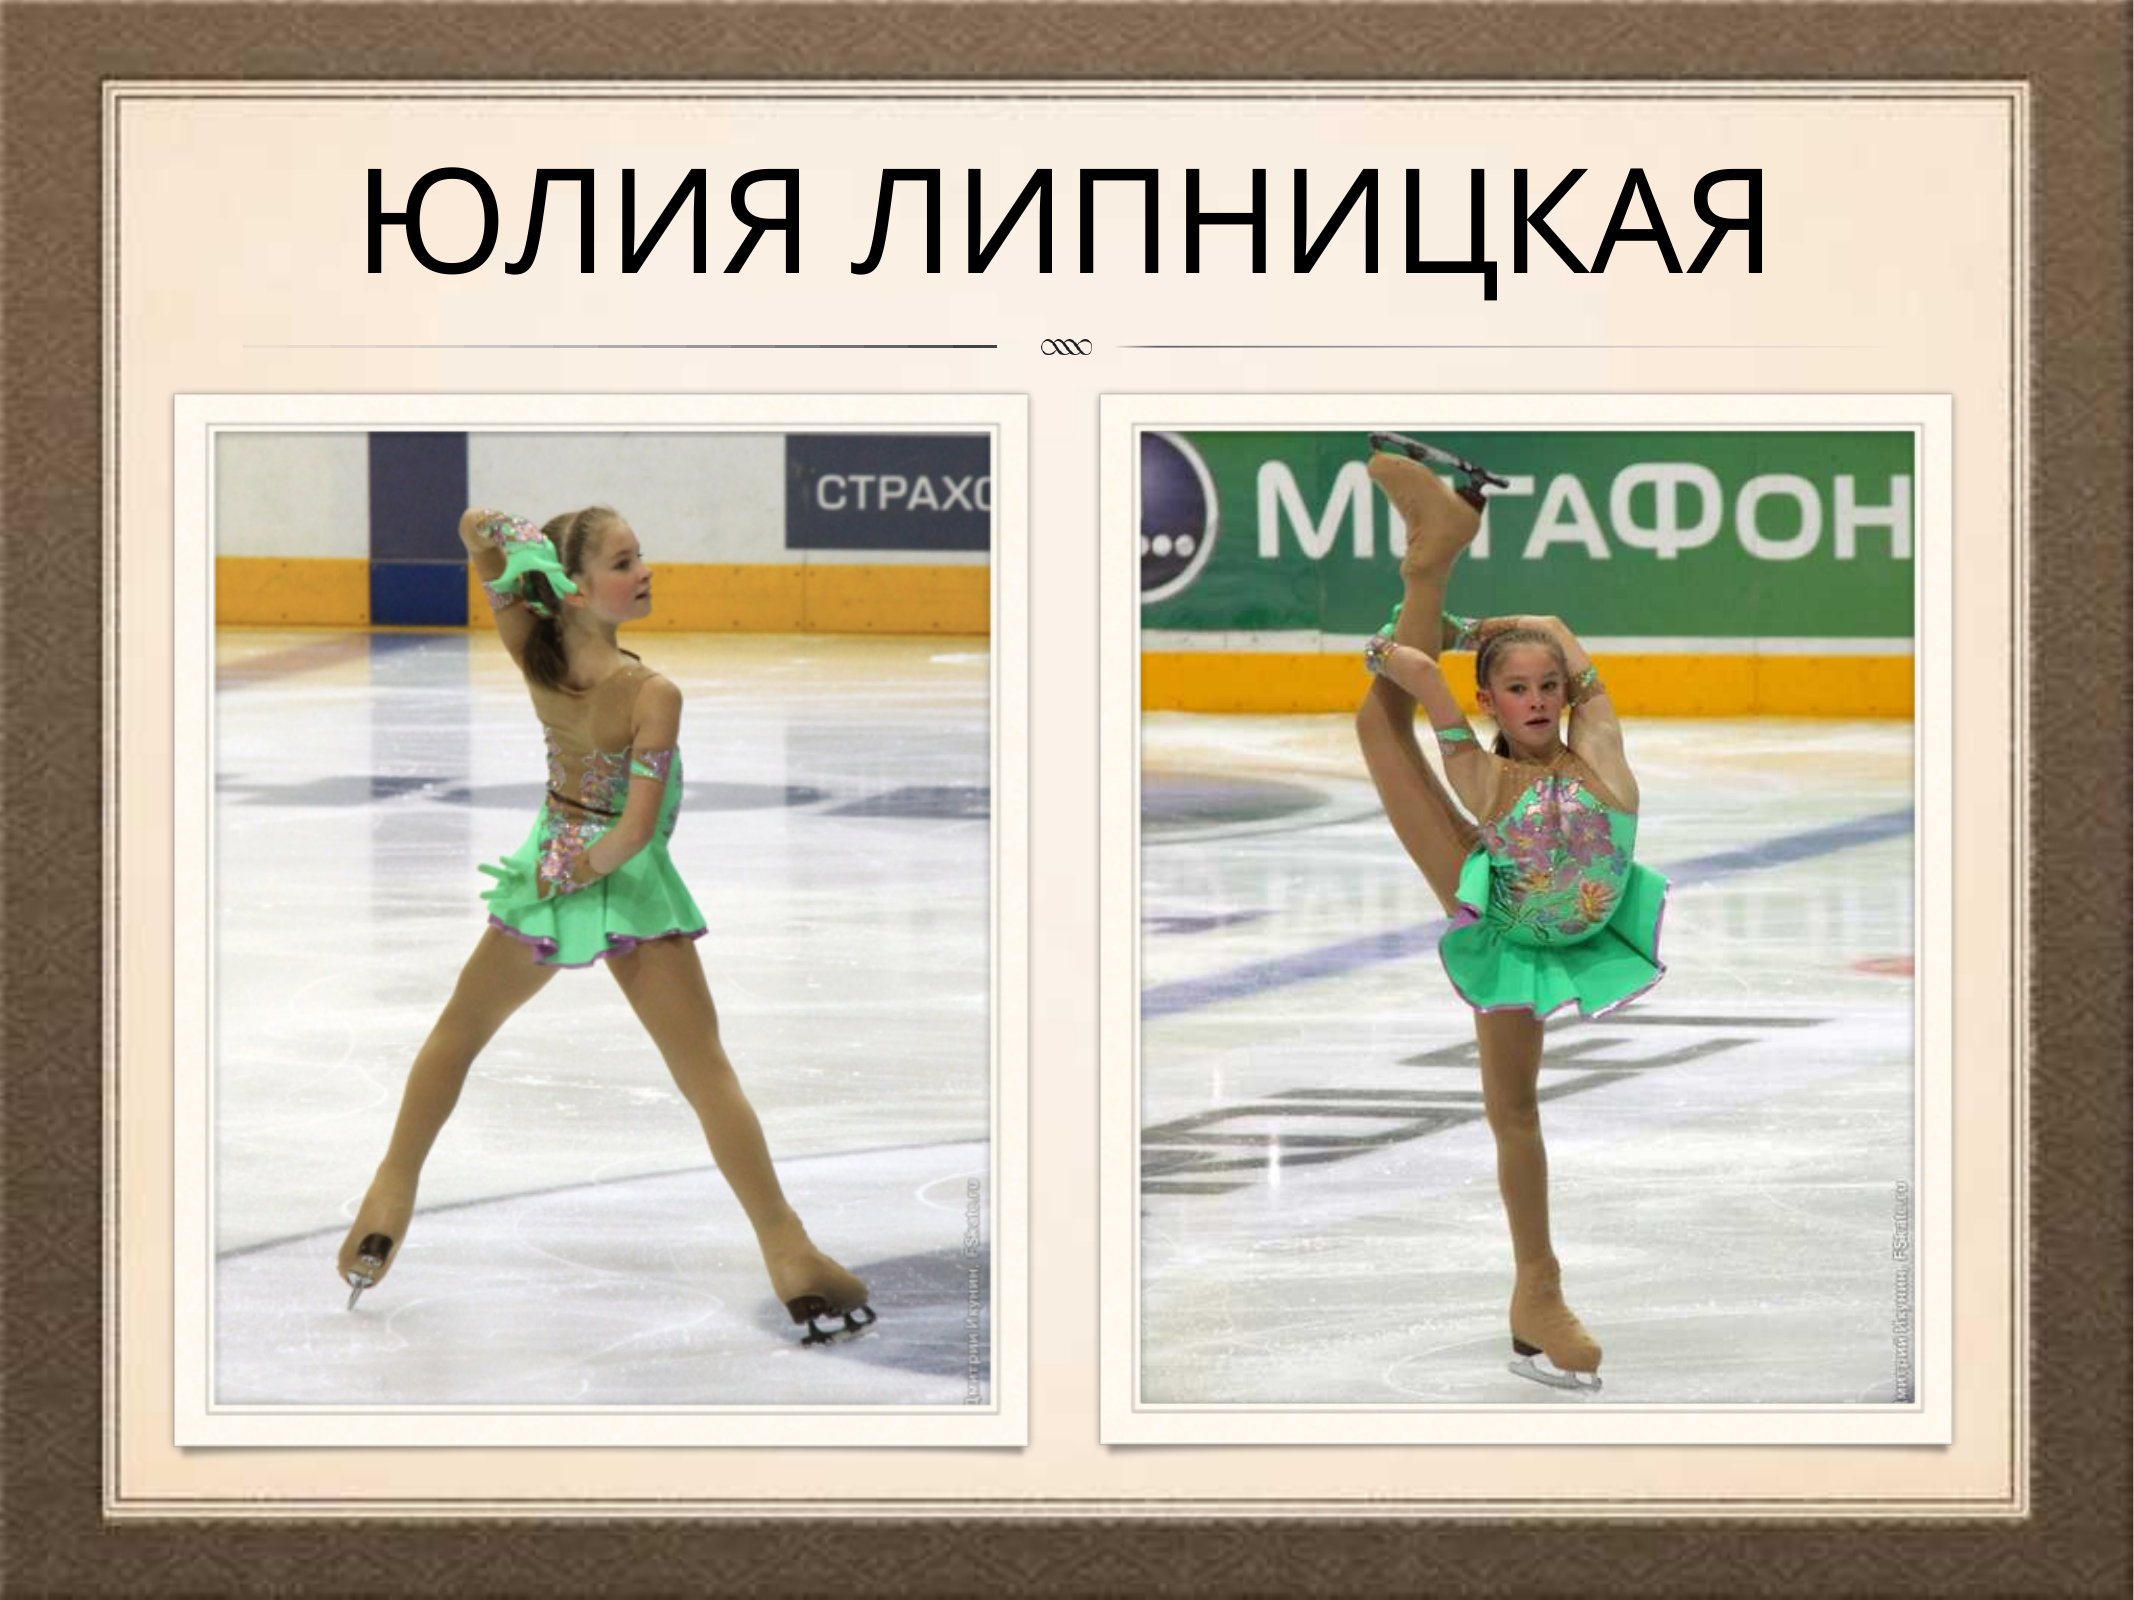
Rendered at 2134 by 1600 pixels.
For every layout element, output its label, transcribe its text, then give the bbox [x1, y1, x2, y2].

picture [0, 0, 2134, 1600]
title Юлия Липницкая [182, 136, 1951, 326]
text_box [1090, 384, 1965, 1467]
